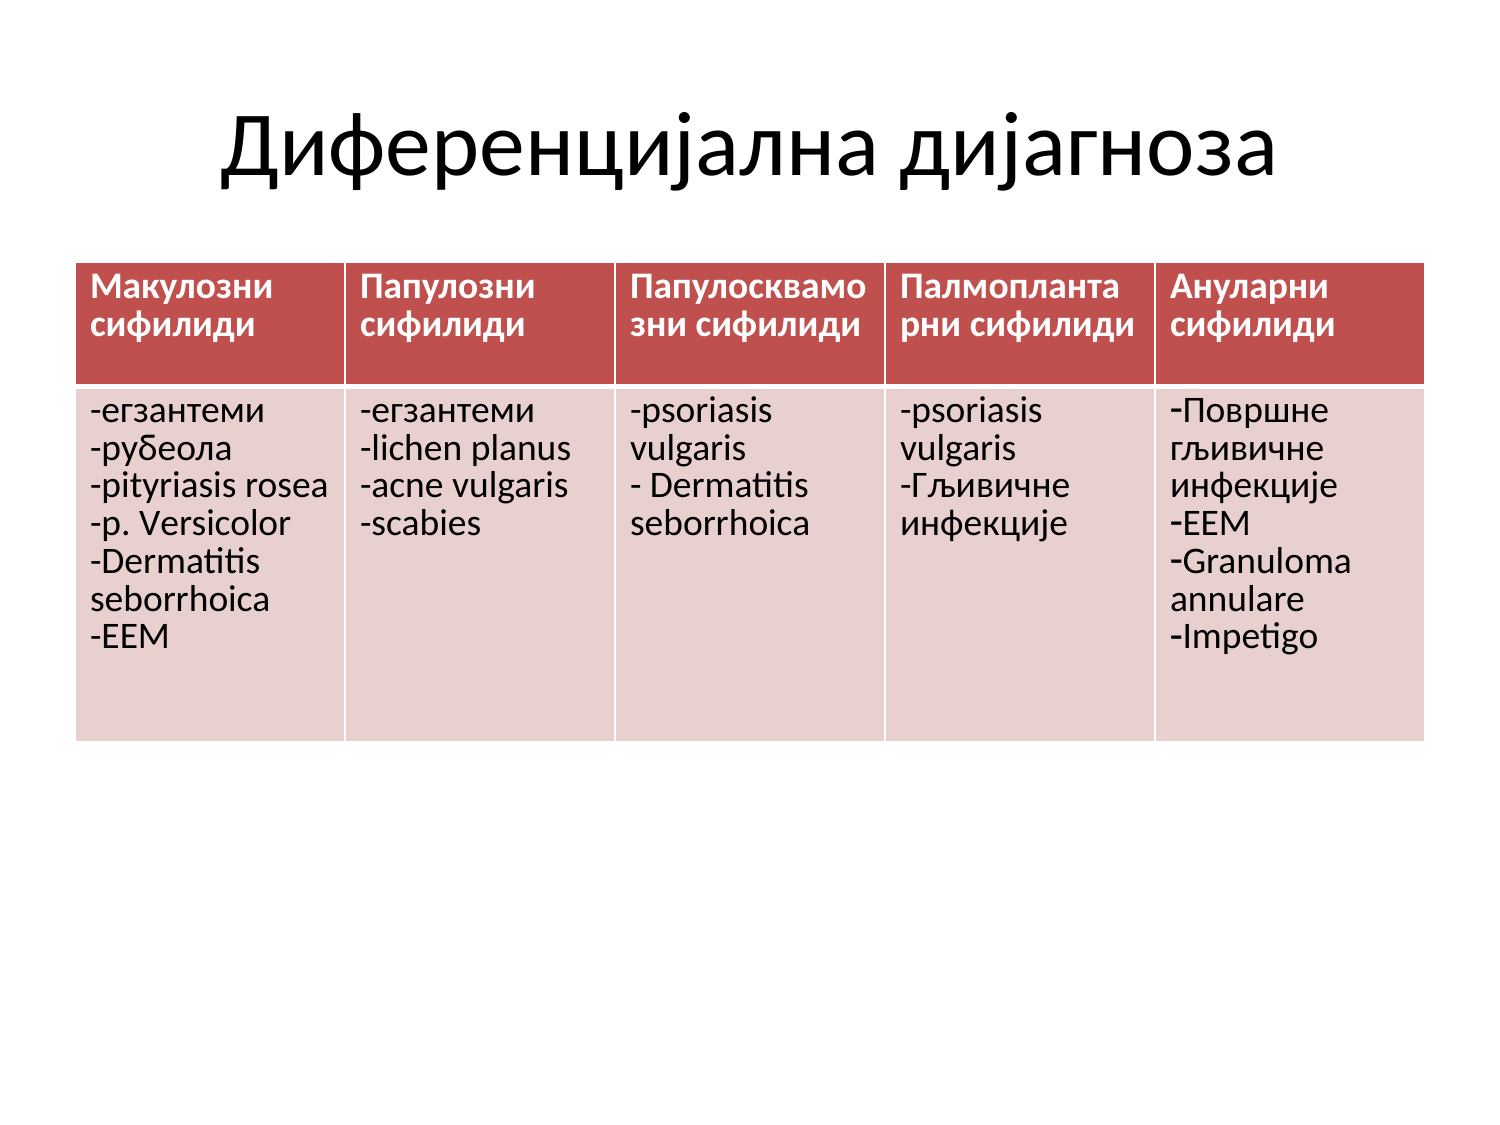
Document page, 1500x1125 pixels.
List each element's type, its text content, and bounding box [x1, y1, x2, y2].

table_cell -егзантеми -lichen planus -acne vulgaris -scabies [346, 389, 614, 741]
table_header Папулосквамозни сифилиди [616, 263, 884, 384]
table_cell -егзантеми -рубеола -pityriasis rosea -p. Versicolor -Dermatitis seborrhoica -EEM [76, 389, 344, 741]
title Диференцијална дијагноза [75, 45, 1425, 233]
table_header Папулозни сифилиди [346, 263, 614, 384]
table_header Ануларни сифилиди [1156, 263, 1424, 384]
table_header Палмоплантарни сифилиди [886, 263, 1154, 384]
table_header Макулозни сифилиди [76, 263, 344, 384]
table_cell -psoriasis vulgaris -Гљивичне инфекције [886, 389, 1154, 741]
table_cell -psoriasis vulgaris - Dermatitis seborrhoica [616, 389, 884, 741]
table_cell Површне гљивичне инфекције ЕЕМ Granuloma annulare Impetigo [1156, 389, 1424, 741]
